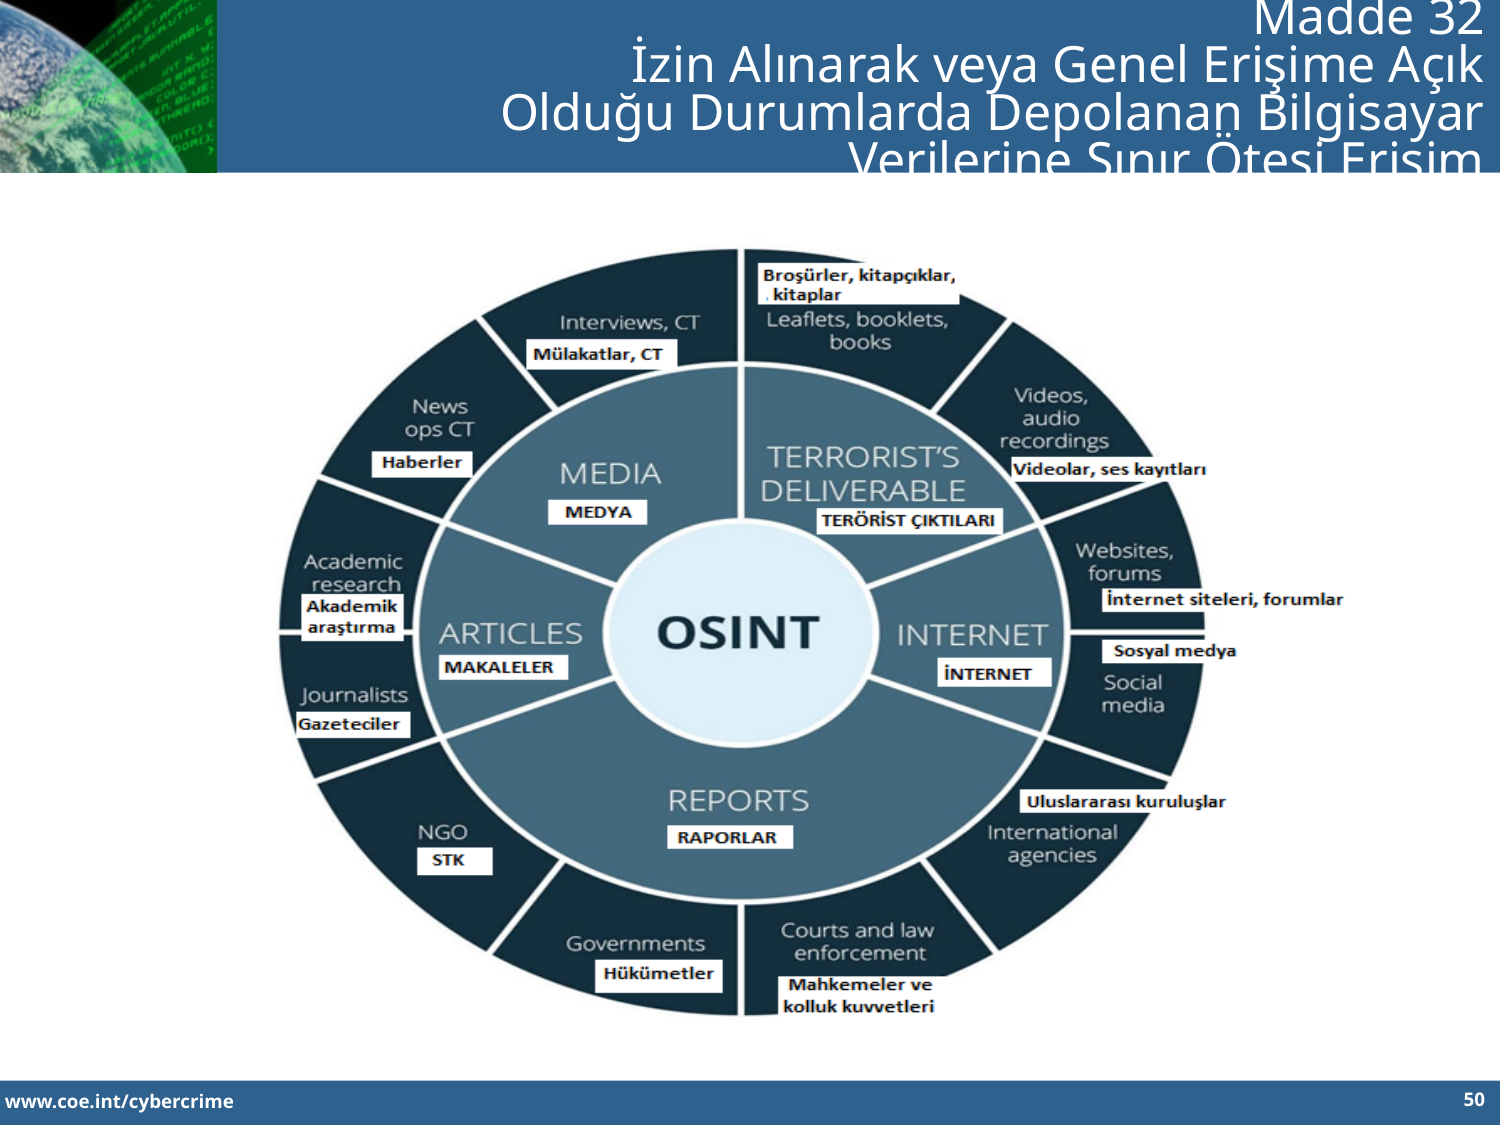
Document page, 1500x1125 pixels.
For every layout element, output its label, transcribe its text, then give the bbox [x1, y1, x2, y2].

picture [253, 198, 1356, 1079]
text_box Madde 32 İzin Alınarak veya Genel Erişime Açık Olduğu Durumlarda Depolanan Bilgisayar Verilerine Sınır Ötesi Erişim [271, 16, 1500, 169]
slide_number 50 [1149, 1079, 1500, 1125]
picture [0, 1, 217, 173]
